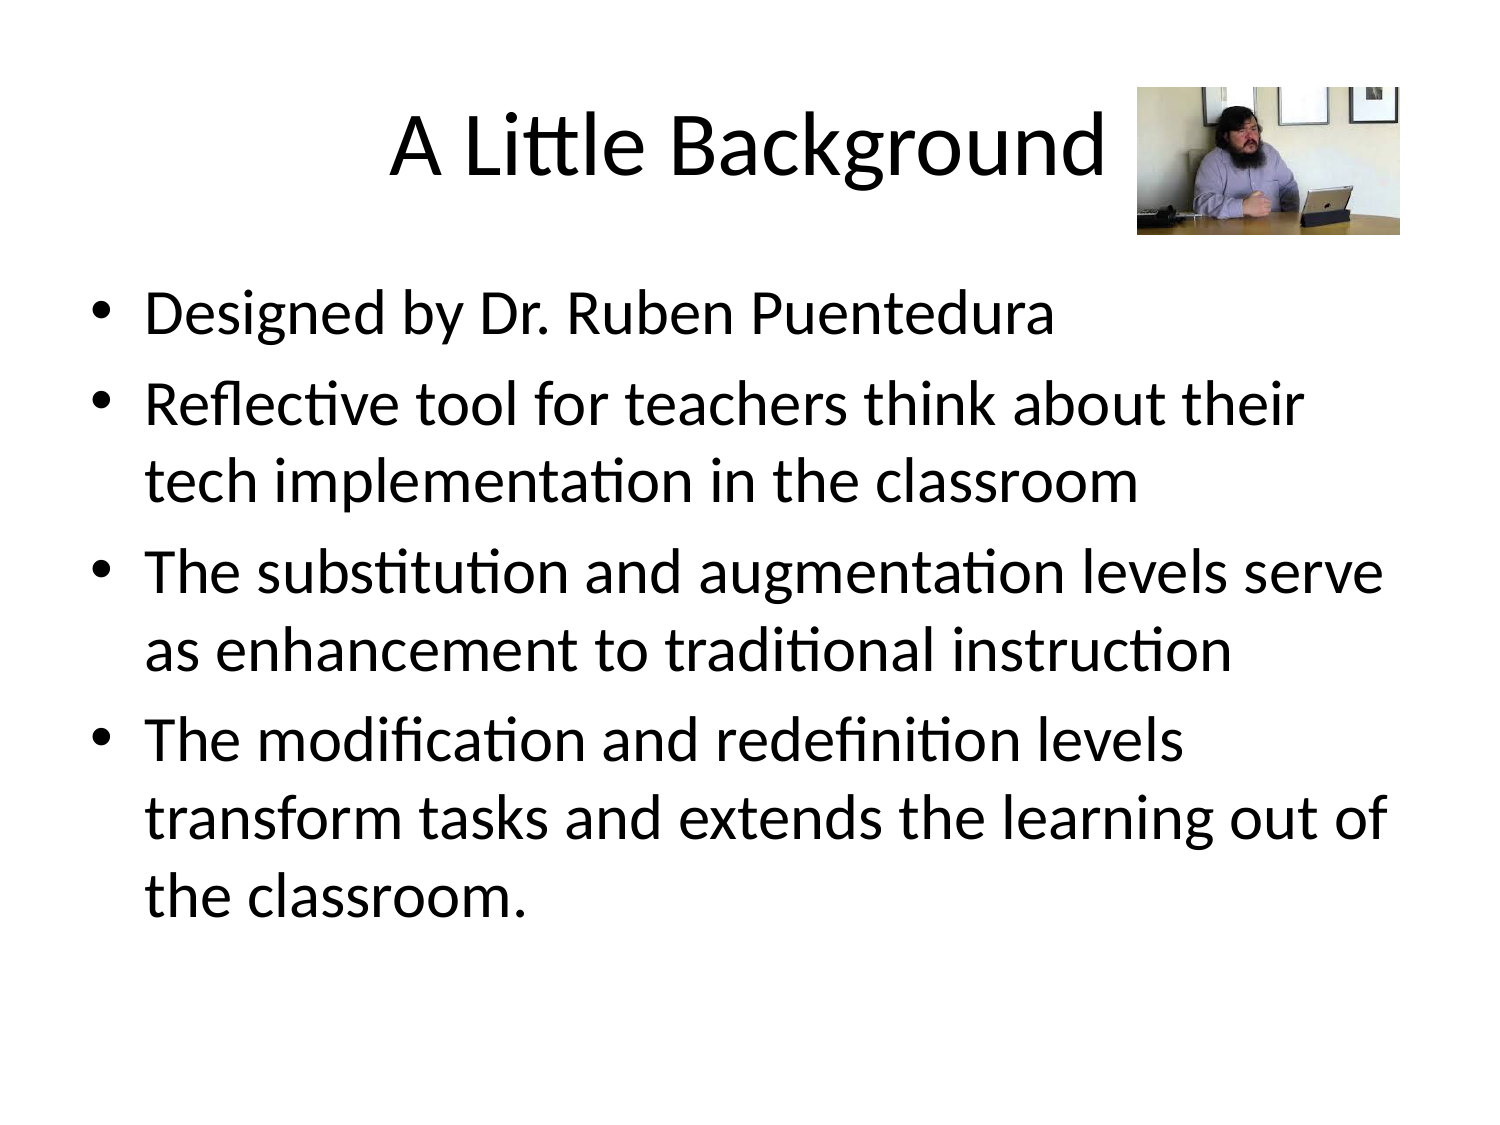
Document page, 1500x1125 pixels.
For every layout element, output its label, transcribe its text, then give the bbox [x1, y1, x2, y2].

picture [1137, 87, 1401, 236]
list Designed by Dr. Ruben Puentedura Reflective tool for teachers think about their tech implementation in the classroom The substitution and augmentation levels serve as enhancement to traditional instruction The modification and redefinition levels transform tasks and extends the learning out of the classroom. [75, 262, 1425, 1005]
title A Little Background [75, 45, 1425, 233]
